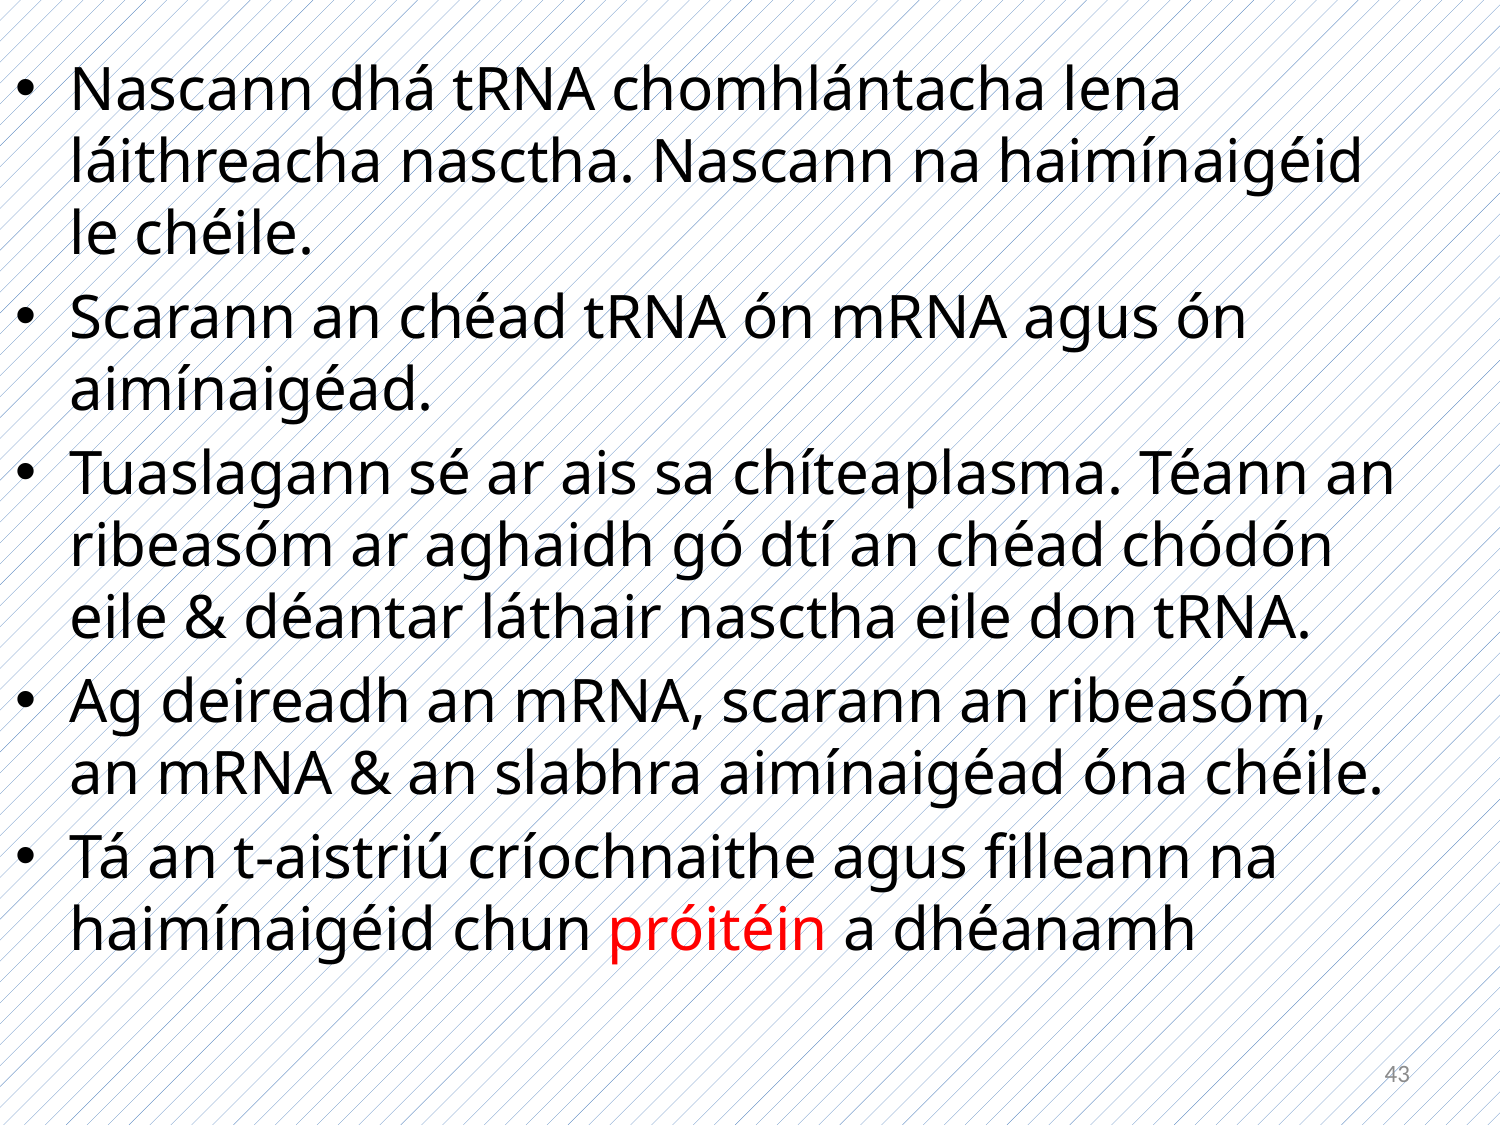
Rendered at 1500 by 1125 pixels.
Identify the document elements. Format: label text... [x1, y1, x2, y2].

slide_number 43 [1074, 1042, 1425, 1103]
list Nascann dhá tRNA chomhlántacha lena láithreacha nasctha. Nascann na haimínaigéid le chéile. Scarann an chéad tRNA ón mRNA agus ón aimínaigéad. Tuaslagann sé ar ais sa chíteaplasma. Téann an ribeasóm ar aghaidh gó dtí an chéad chódón eile & déantar láthair nasctha eile don tRNA. Ag deireadh an mRNA, scarann an ribeasóm, an mRNA & an slabhra aimínaigéad óna chéile. Tá an t-aistriú críochnaithe agus filleann na haimínaigéid chun próitéin a dhéanamh [0, 42, 1425, 1005]
